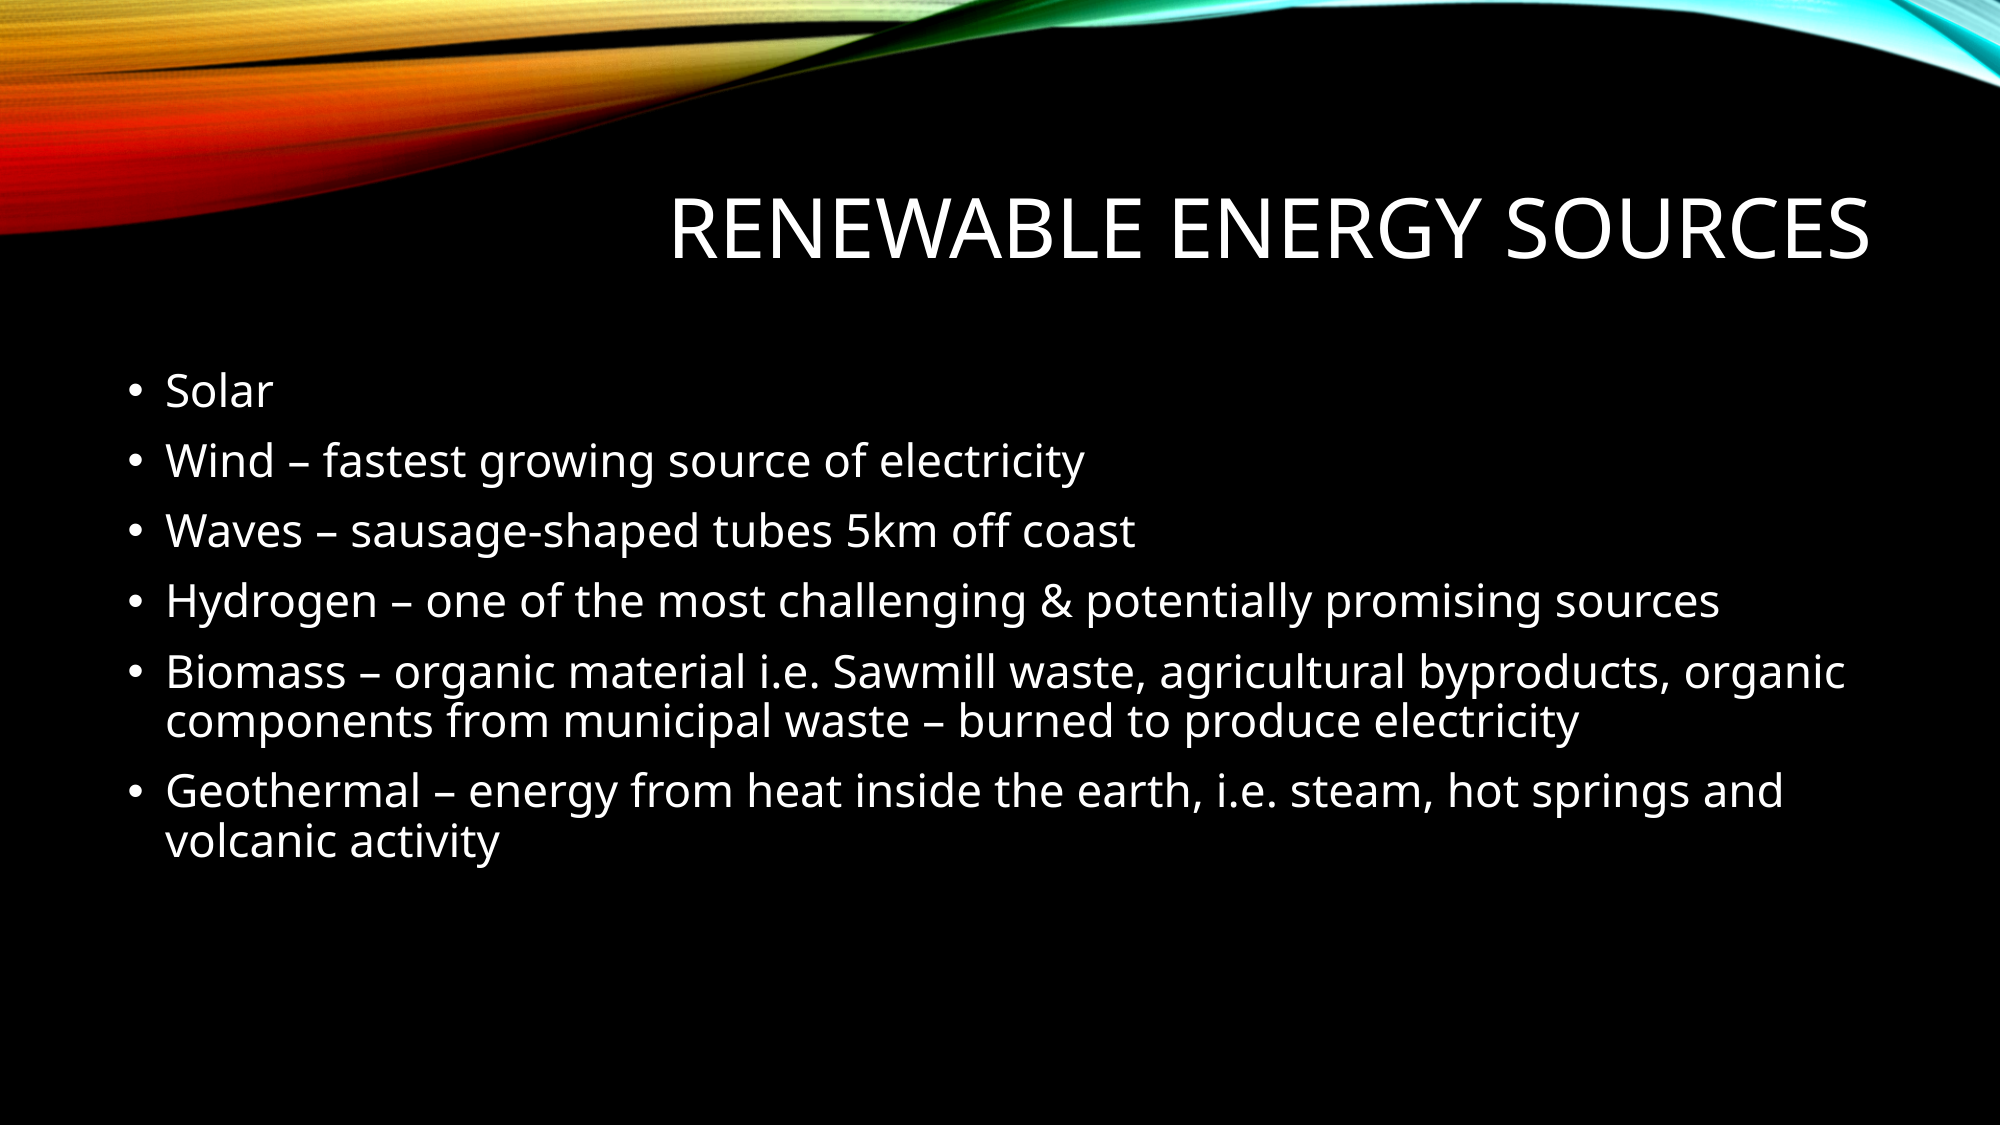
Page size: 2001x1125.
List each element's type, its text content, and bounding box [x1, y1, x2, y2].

title Renewable Energy Sources [474, 125, 1888, 338]
list Solar Wind – fastest growing source of electricity Waves – sausage-shaped tubes 5km off coast Hydrogen – one of the most challenging & potentially promising sources Biomass – organic material i.e. Sawmill waste, agricultural byproducts, organic components from municipal waste – burned to produce electricity Geothermal – energy from heat inside the earth, i.e. steam, hot springs and volcanic activity [112, 360, 1888, 1021]
picture [0, 0, 2000, 237]
